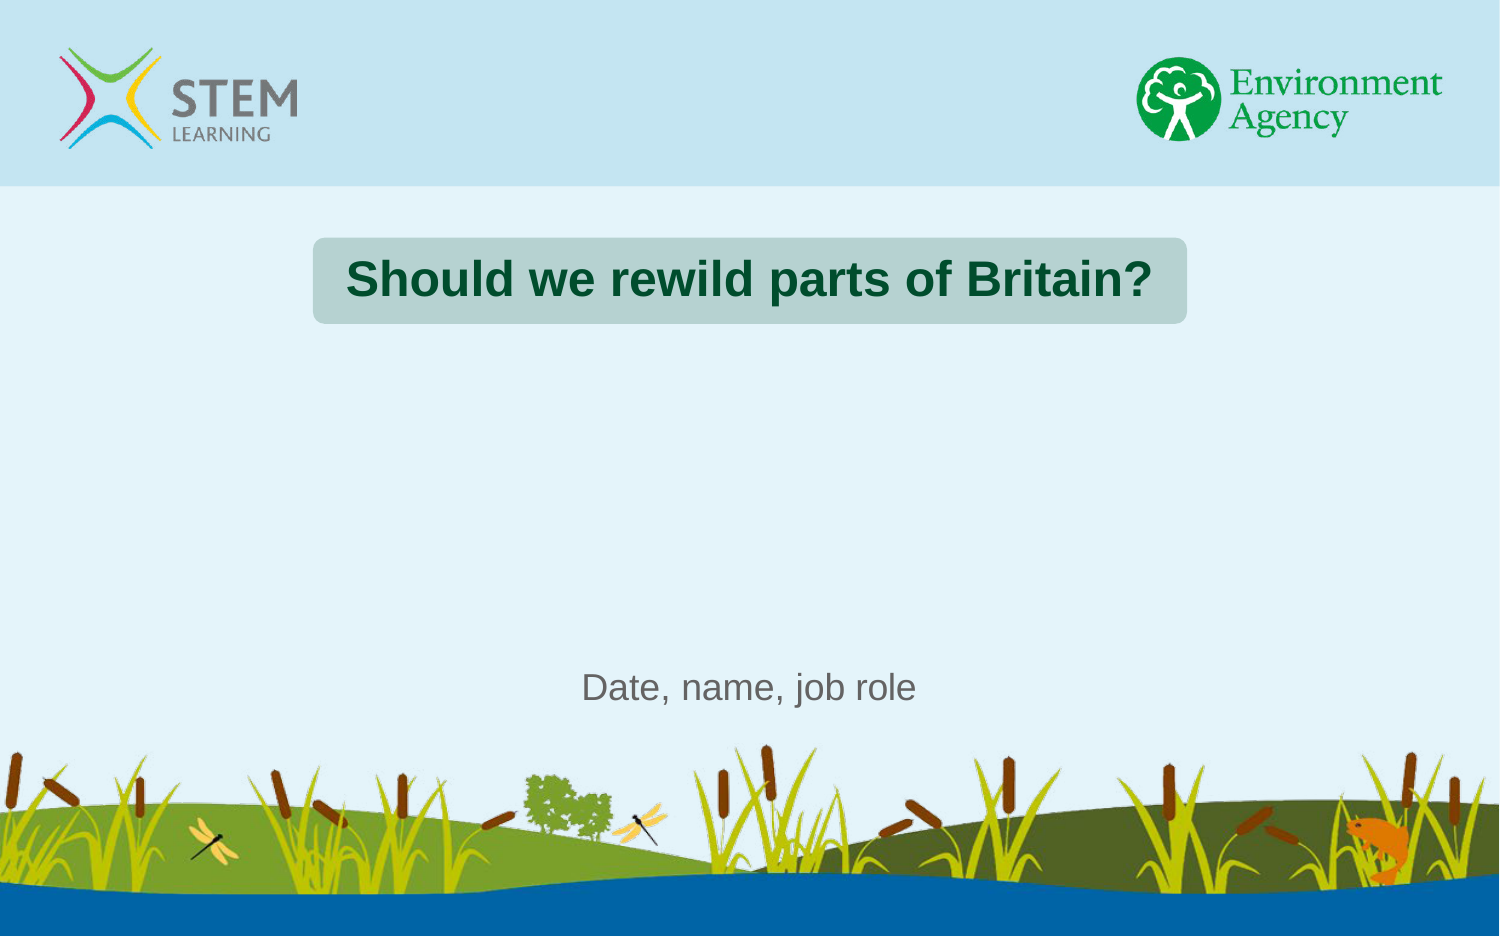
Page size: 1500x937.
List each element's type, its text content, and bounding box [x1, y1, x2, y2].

title Should we rewild parts of Britain? [343, 244, 1157, 403]
picture [1129, 50, 1448, 146]
picture [0, 743, 1499, 894]
text_box Date, name, job role [579, 660, 921, 708]
picture [59, 47, 297, 149]
text_box [312, 237, 1188, 324]
picture [72, 123, 149, 149]
